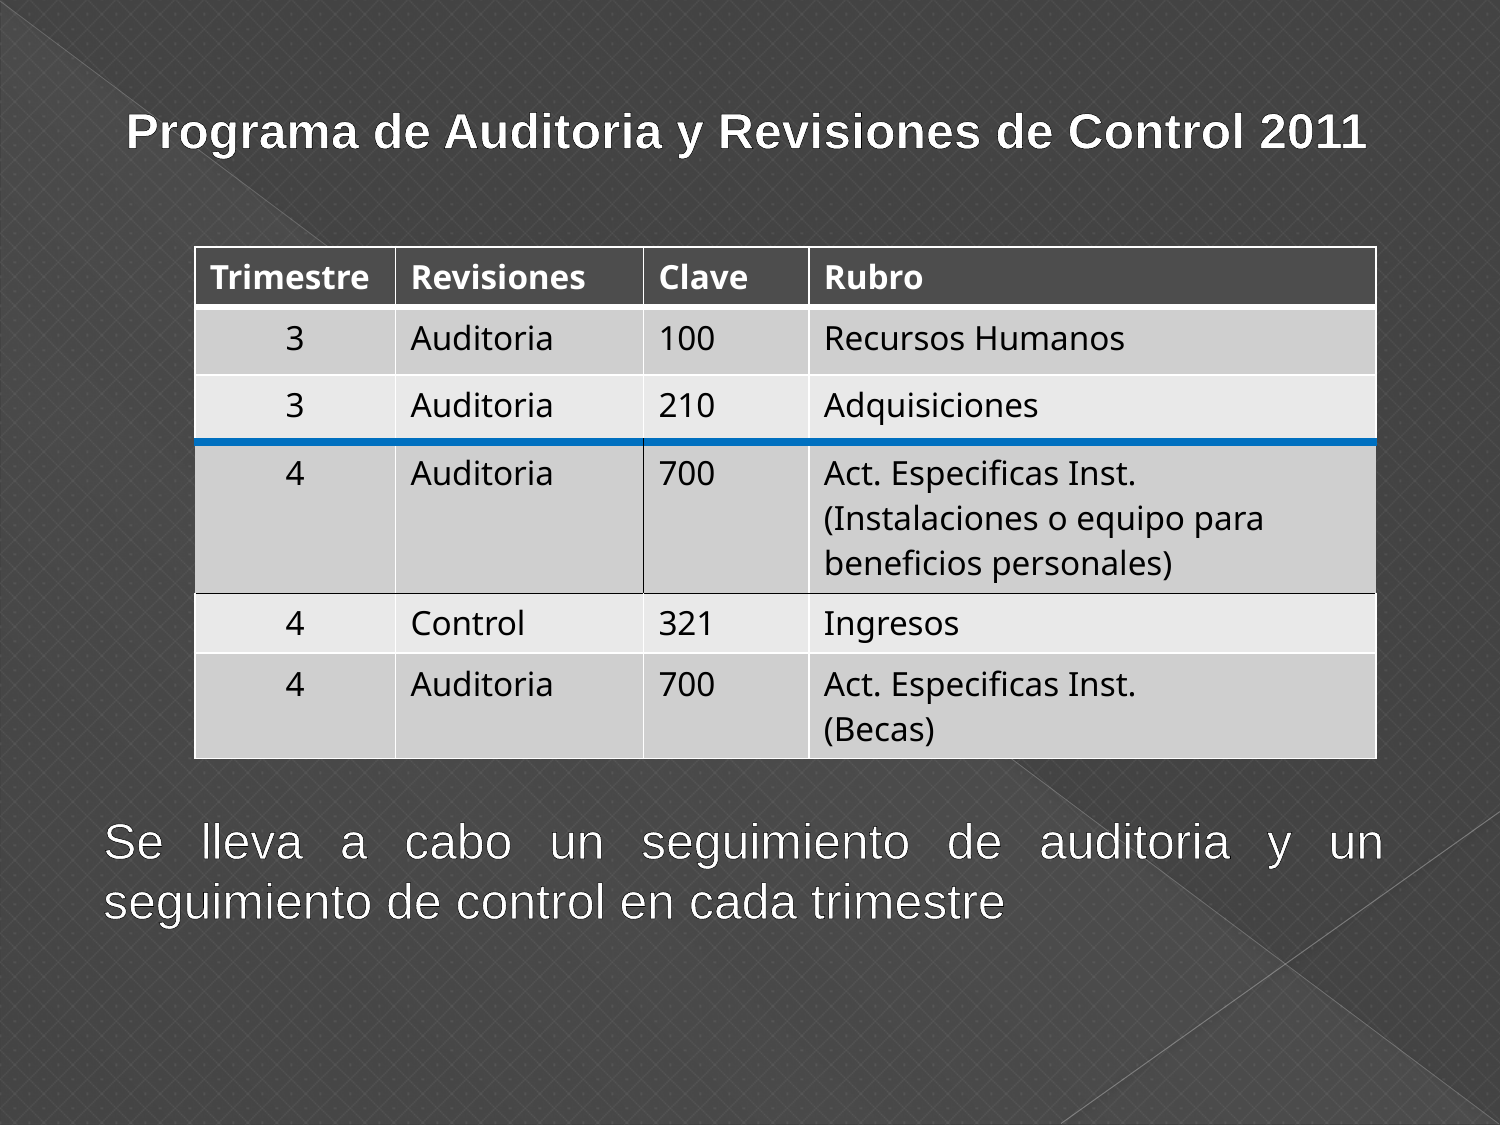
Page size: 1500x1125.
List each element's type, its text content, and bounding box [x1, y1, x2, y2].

table_cell Control [396, 594, 643, 652]
table_cell 4 [195, 446, 395, 593]
table_cell 700 [644, 446, 808, 593]
table_cell 3 [196, 310, 395, 374]
table_cell Auditoria [396, 446, 643, 593]
table_cell 210 [644, 376, 808, 438]
table_header Clave [644, 248, 808, 304]
table_header Trimestre [196, 248, 395, 304]
table_cell 700 [644, 654, 808, 758]
table_cell 4 [196, 594, 395, 652]
table_cell Ingresos [810, 594, 1375, 652]
table_cell Act. Especificas Inst. (Instalaciones o equipo para beneficios personales) [810, 446, 1376, 593]
table_cell Adquisiciones [810, 376, 1375, 438]
table_cell Recursos Humanos [810, 310, 1375, 374]
table_cell 100 [644, 310, 808, 374]
text_box Se lleva a cabo un seguimiento de auditoria y un seguimiento de control en cada trimestre [88, 801, 1400, 937]
table_cell 4 [196, 654, 395, 758]
table_cell Act. Especificas Inst. (Becas) [810, 654, 1375, 758]
table_cell Auditoria [396, 376, 643, 438]
table_cell 3 [196, 376, 395, 438]
table_header Rubro [810, 248, 1375, 304]
table_cell Auditoria [396, 654, 643, 758]
title Programa de Auditoria y Revisiones de Control 2011 [75, 43, 1425, 274]
table_cell Auditoria [396, 310, 643, 374]
table_header Revisiones [396, 248, 643, 304]
table_cell 321 [644, 594, 808, 652]
